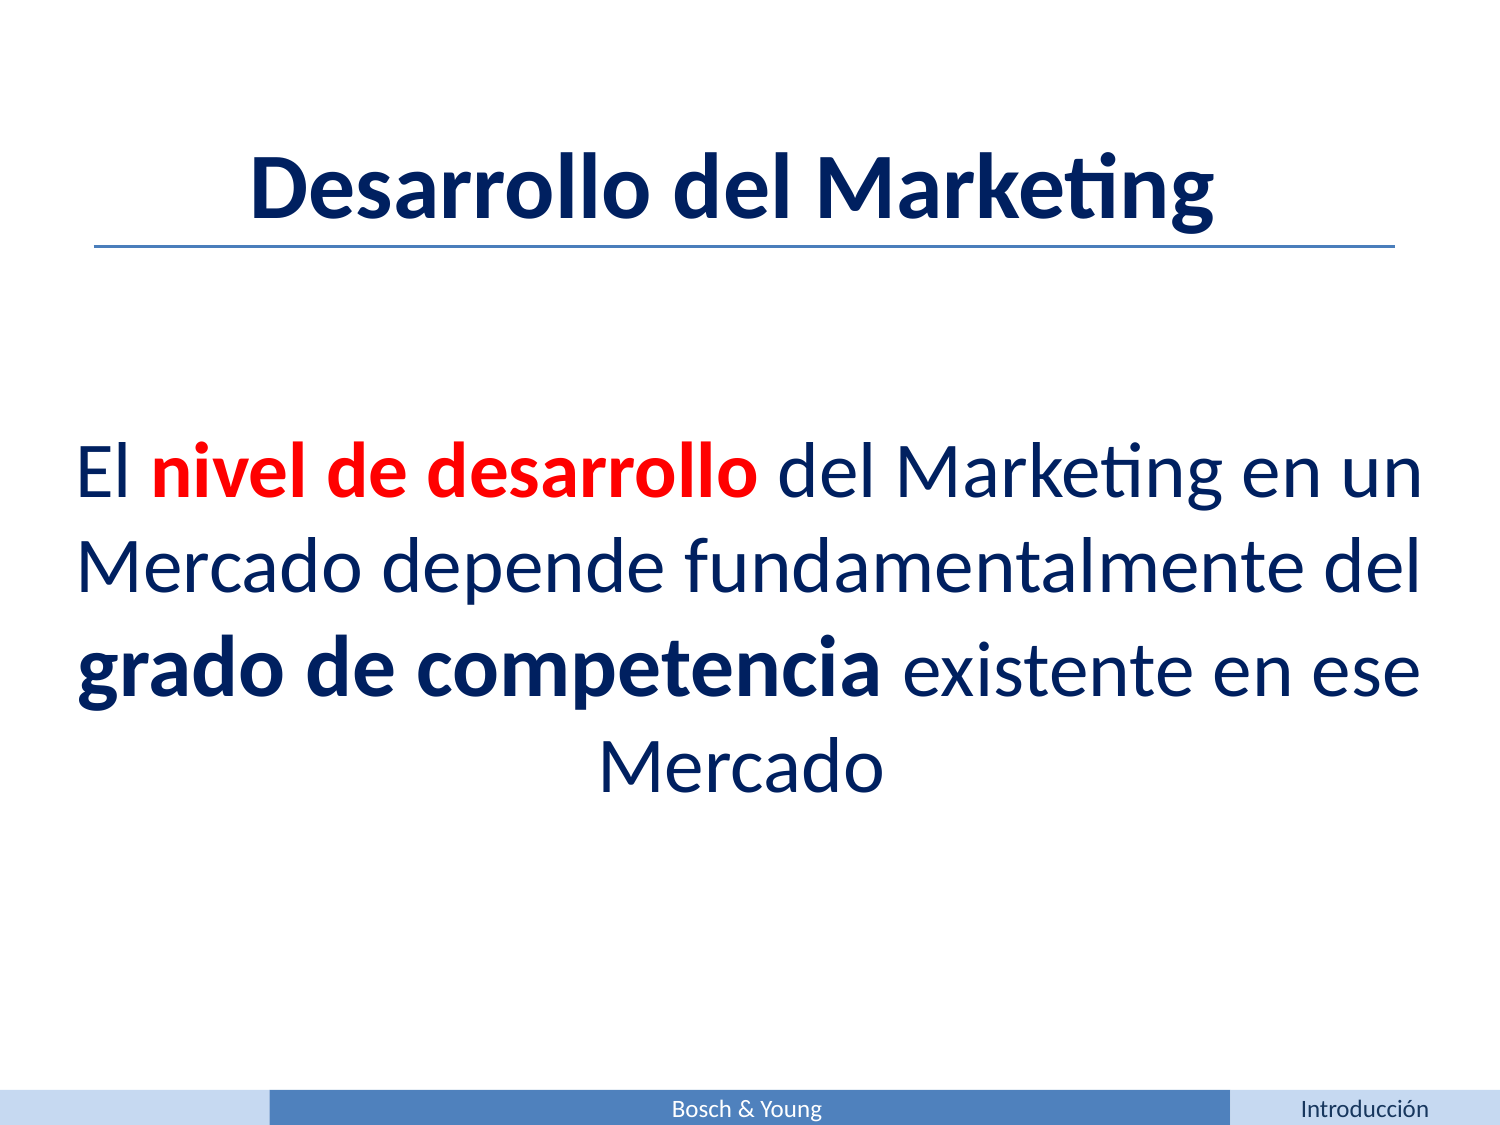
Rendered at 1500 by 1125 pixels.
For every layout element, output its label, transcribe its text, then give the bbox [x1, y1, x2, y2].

text_box Bosch & Young [272, 1088, 1228, 1125]
text_box Desarrollo del Marketing [46, 117, 1418, 245]
text_box [0, 1088, 272, 1125]
text_box Introducción [1228, 1088, 1500, 1125]
text_box El nivel de desarrollo del Marketing en un Mercado depende fundamentalmente del grado de competencia existente en ese Mercado [46, 411, 1454, 817]
